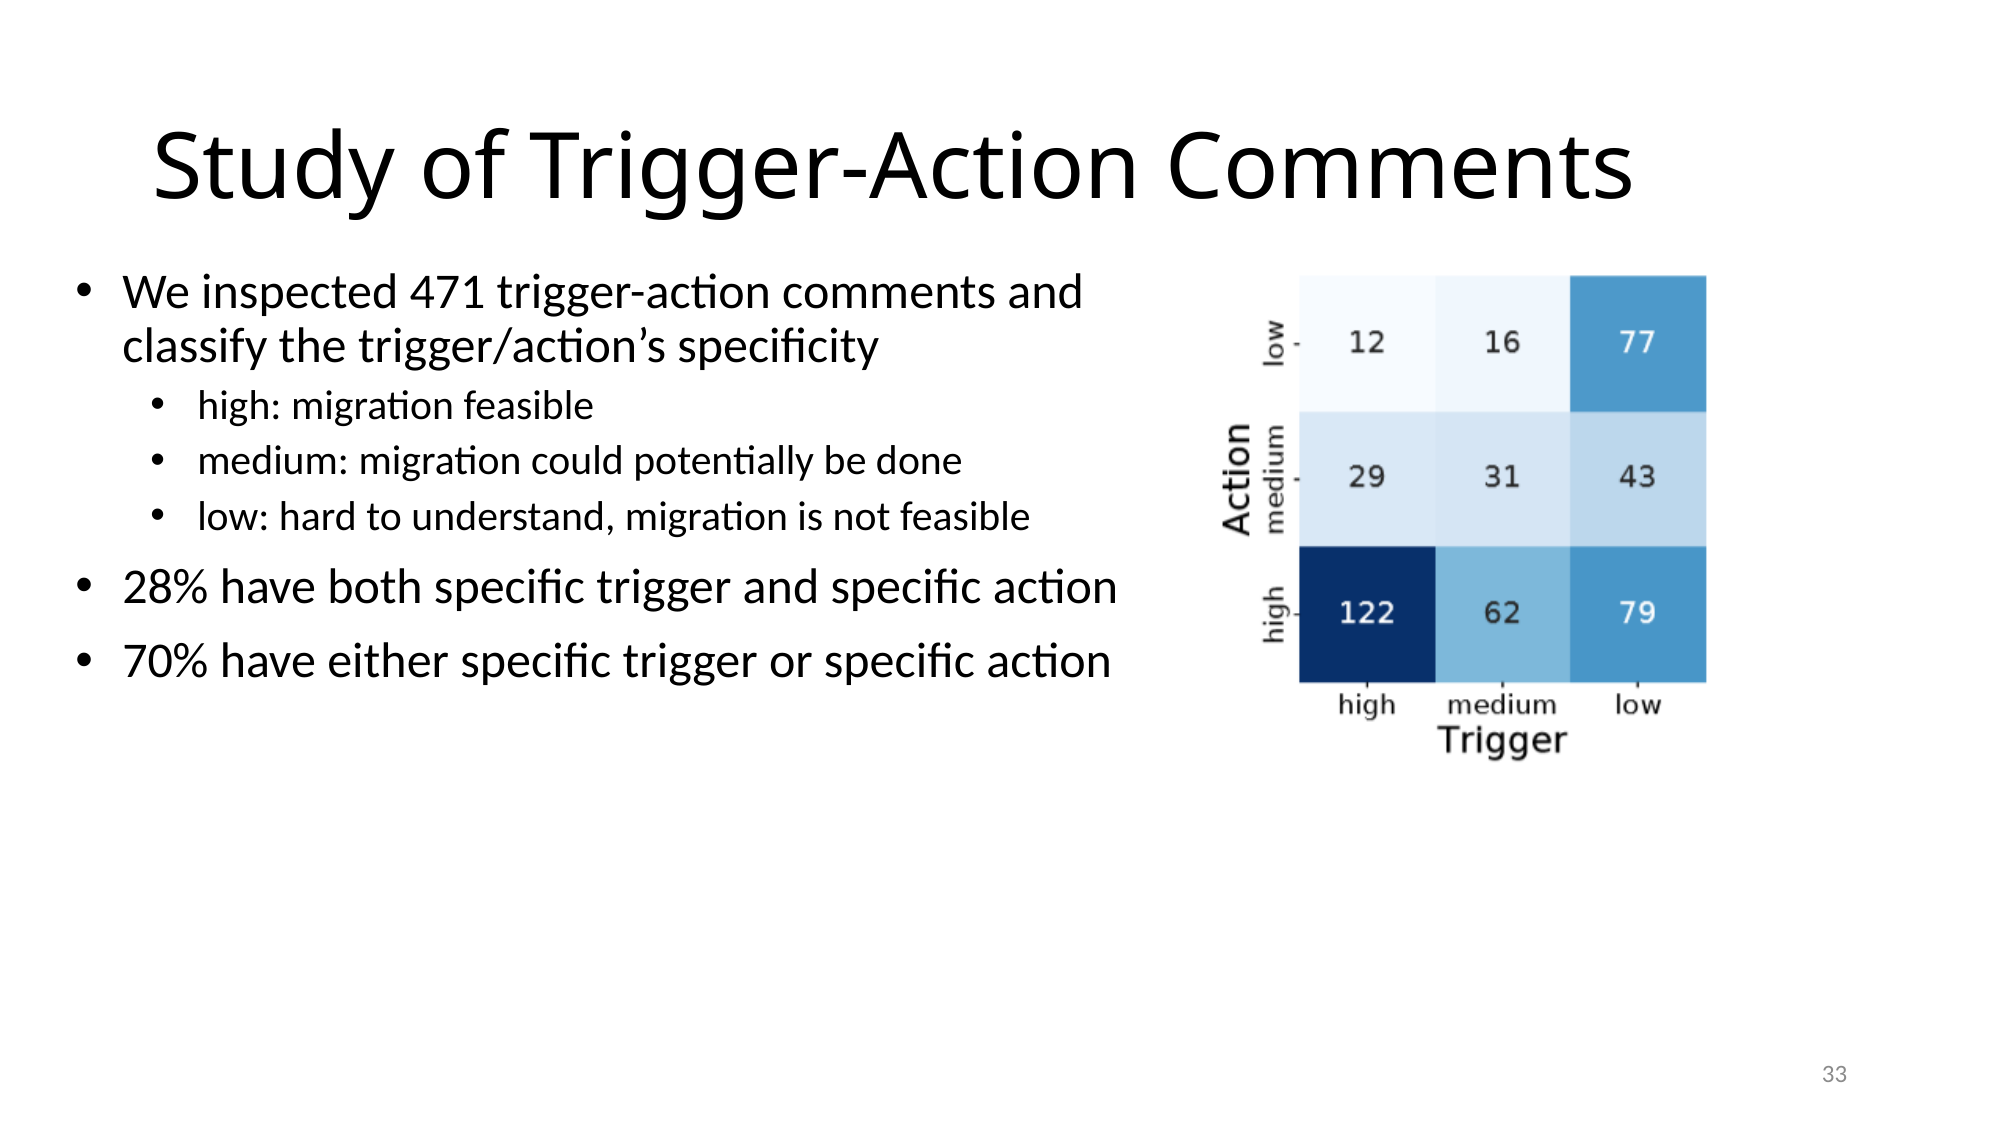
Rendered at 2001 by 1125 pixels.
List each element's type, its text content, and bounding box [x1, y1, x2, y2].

list We inspected 471 trigger-action comments and classify the trigger/action’s specificity high: migration feasible medium: migration could potentially be done low: hard to understand, migration is not feasible 28% have both specific trigger and specific action 70% have either specific trigger or specific action [60, 257, 1217, 947]
slide_number 33 [1412, 1042, 1863, 1103]
picture [1201, 257, 1752, 767]
title Study of Trigger-Action Comments [137, 59, 1863, 278]
